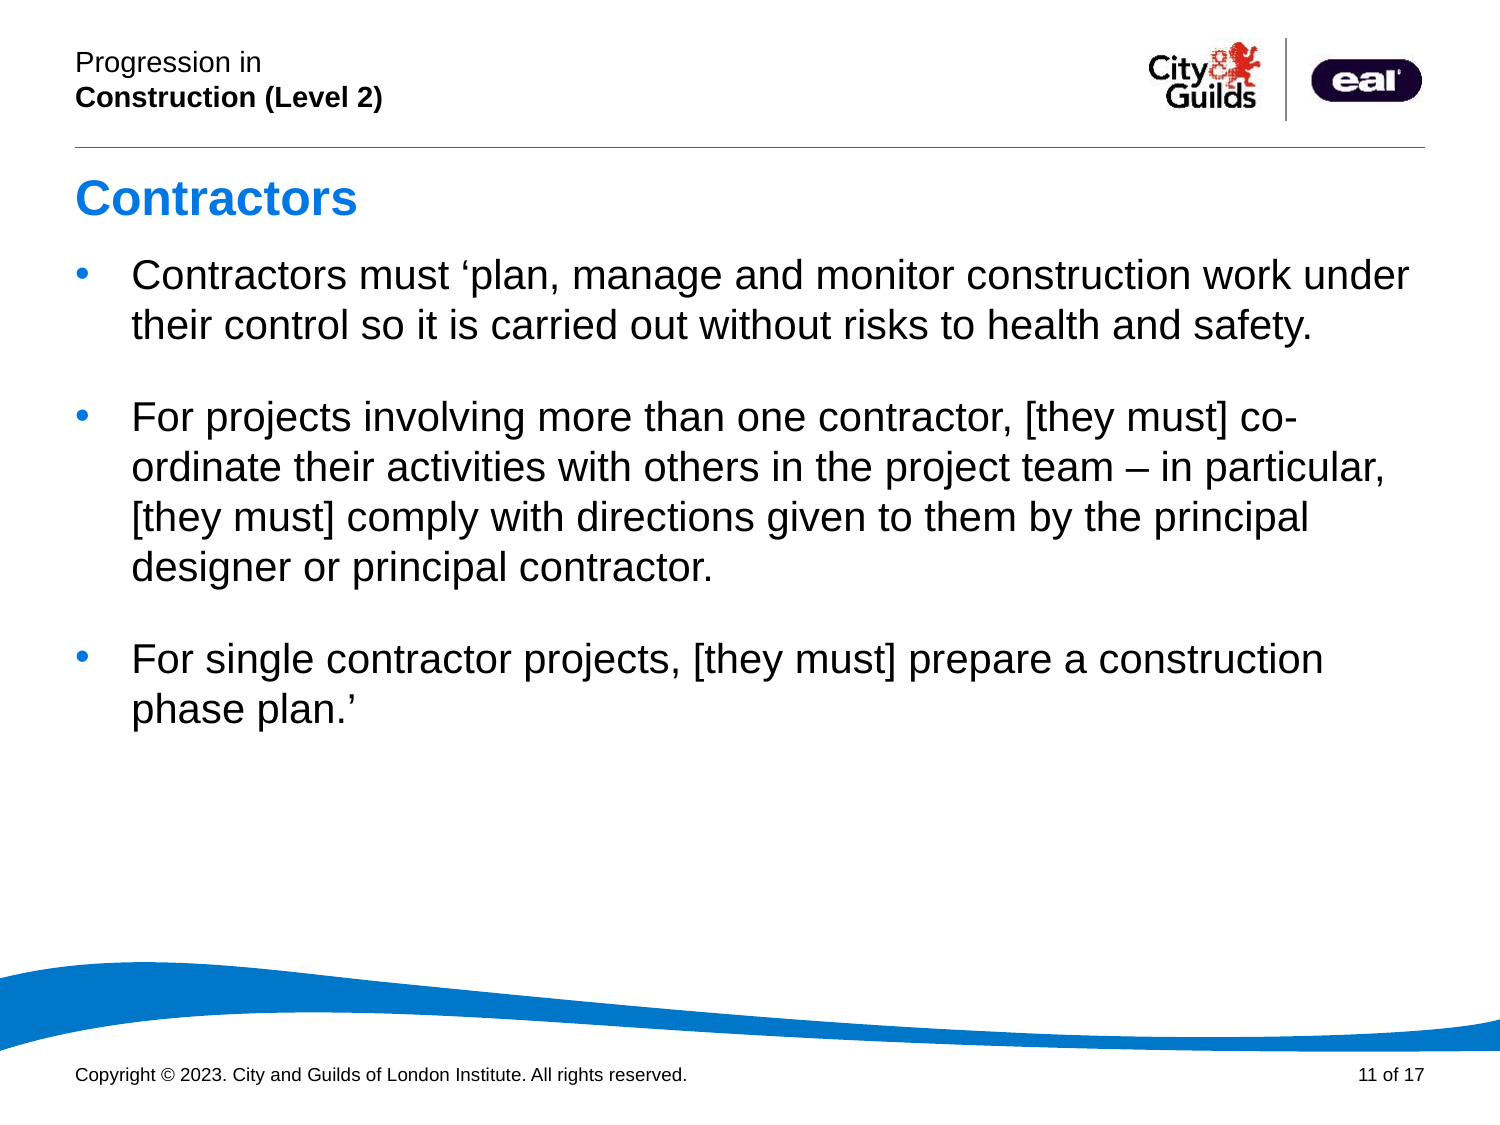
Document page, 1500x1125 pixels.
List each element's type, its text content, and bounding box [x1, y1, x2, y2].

picture [1149, 38, 1422, 121]
title Contractors [74, 165, 1426, 229]
list Contractors must ‘plan, manage and monitor construction work under their control so it is carried out without risks to health and safety. For projects involving more than one contractor, [they must] co-ordinate their activities with others in the project team – in particular, [they must] comply with directions given to them by the principal designer or principal contractor. For single contractor projects, [they must] prepare a construction phase plan.’ [74, 247, 1426, 946]
